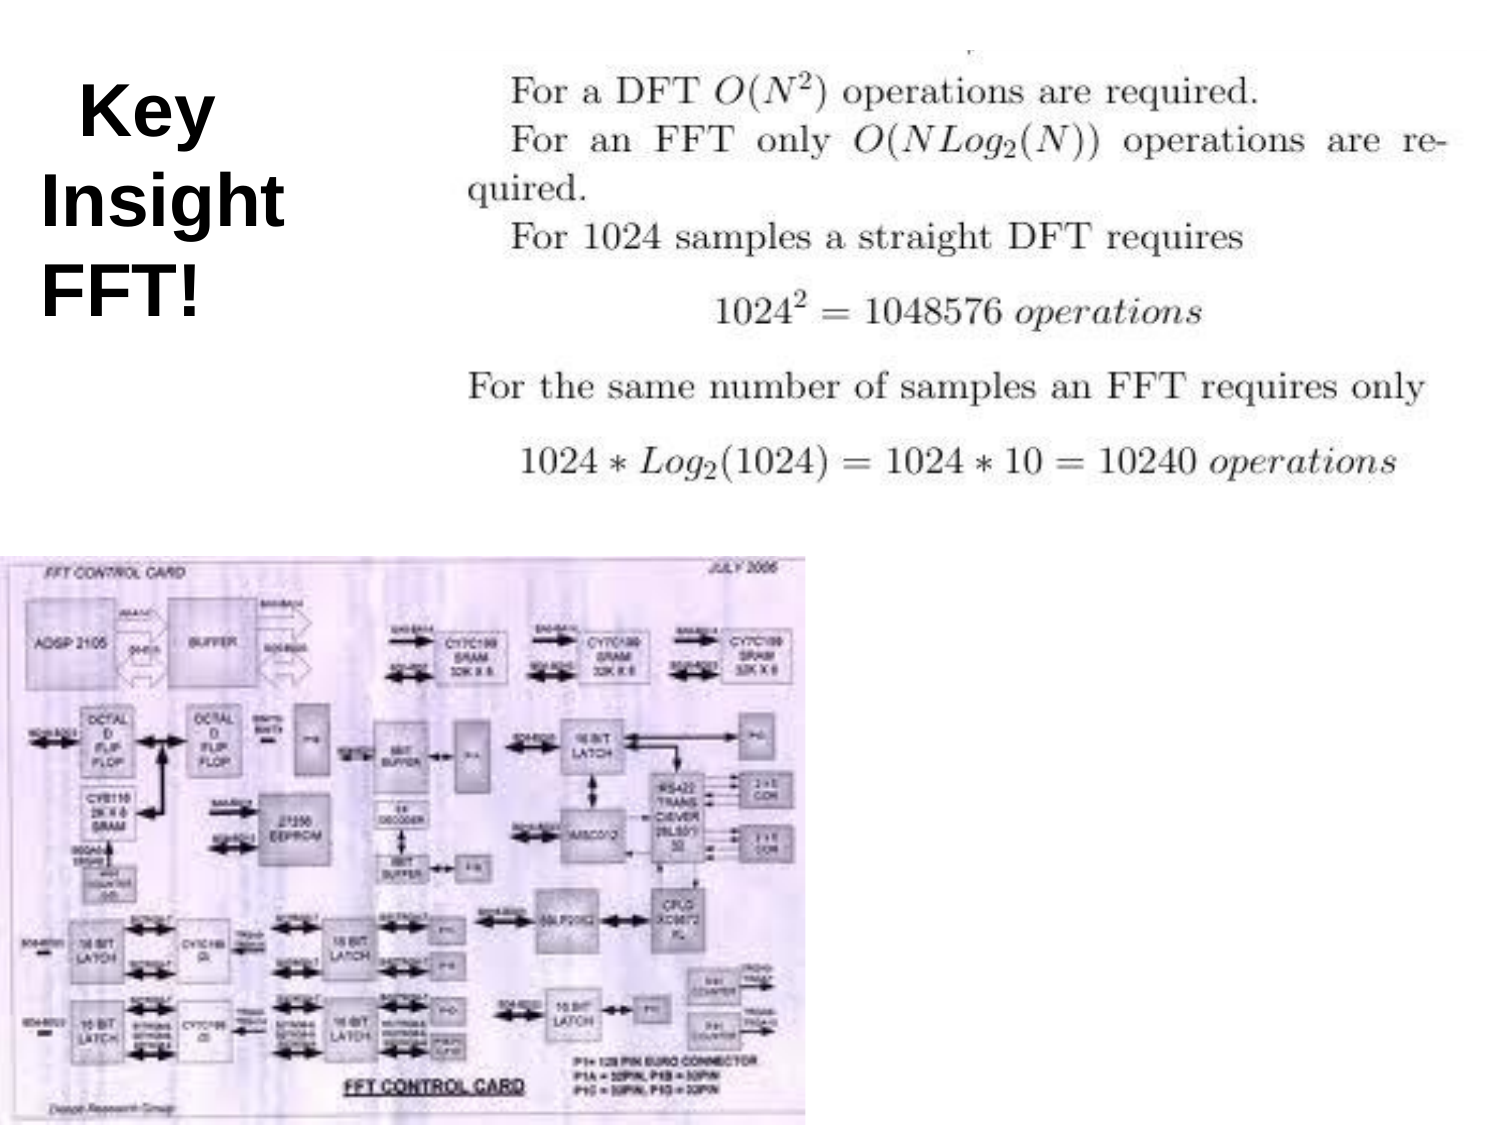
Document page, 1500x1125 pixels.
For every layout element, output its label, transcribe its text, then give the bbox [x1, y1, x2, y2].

text_box [0, 556, 806, 1125]
title Key Insight FFT! [25, 50, 424, 347]
text_box [435, 50, 1487, 522]
